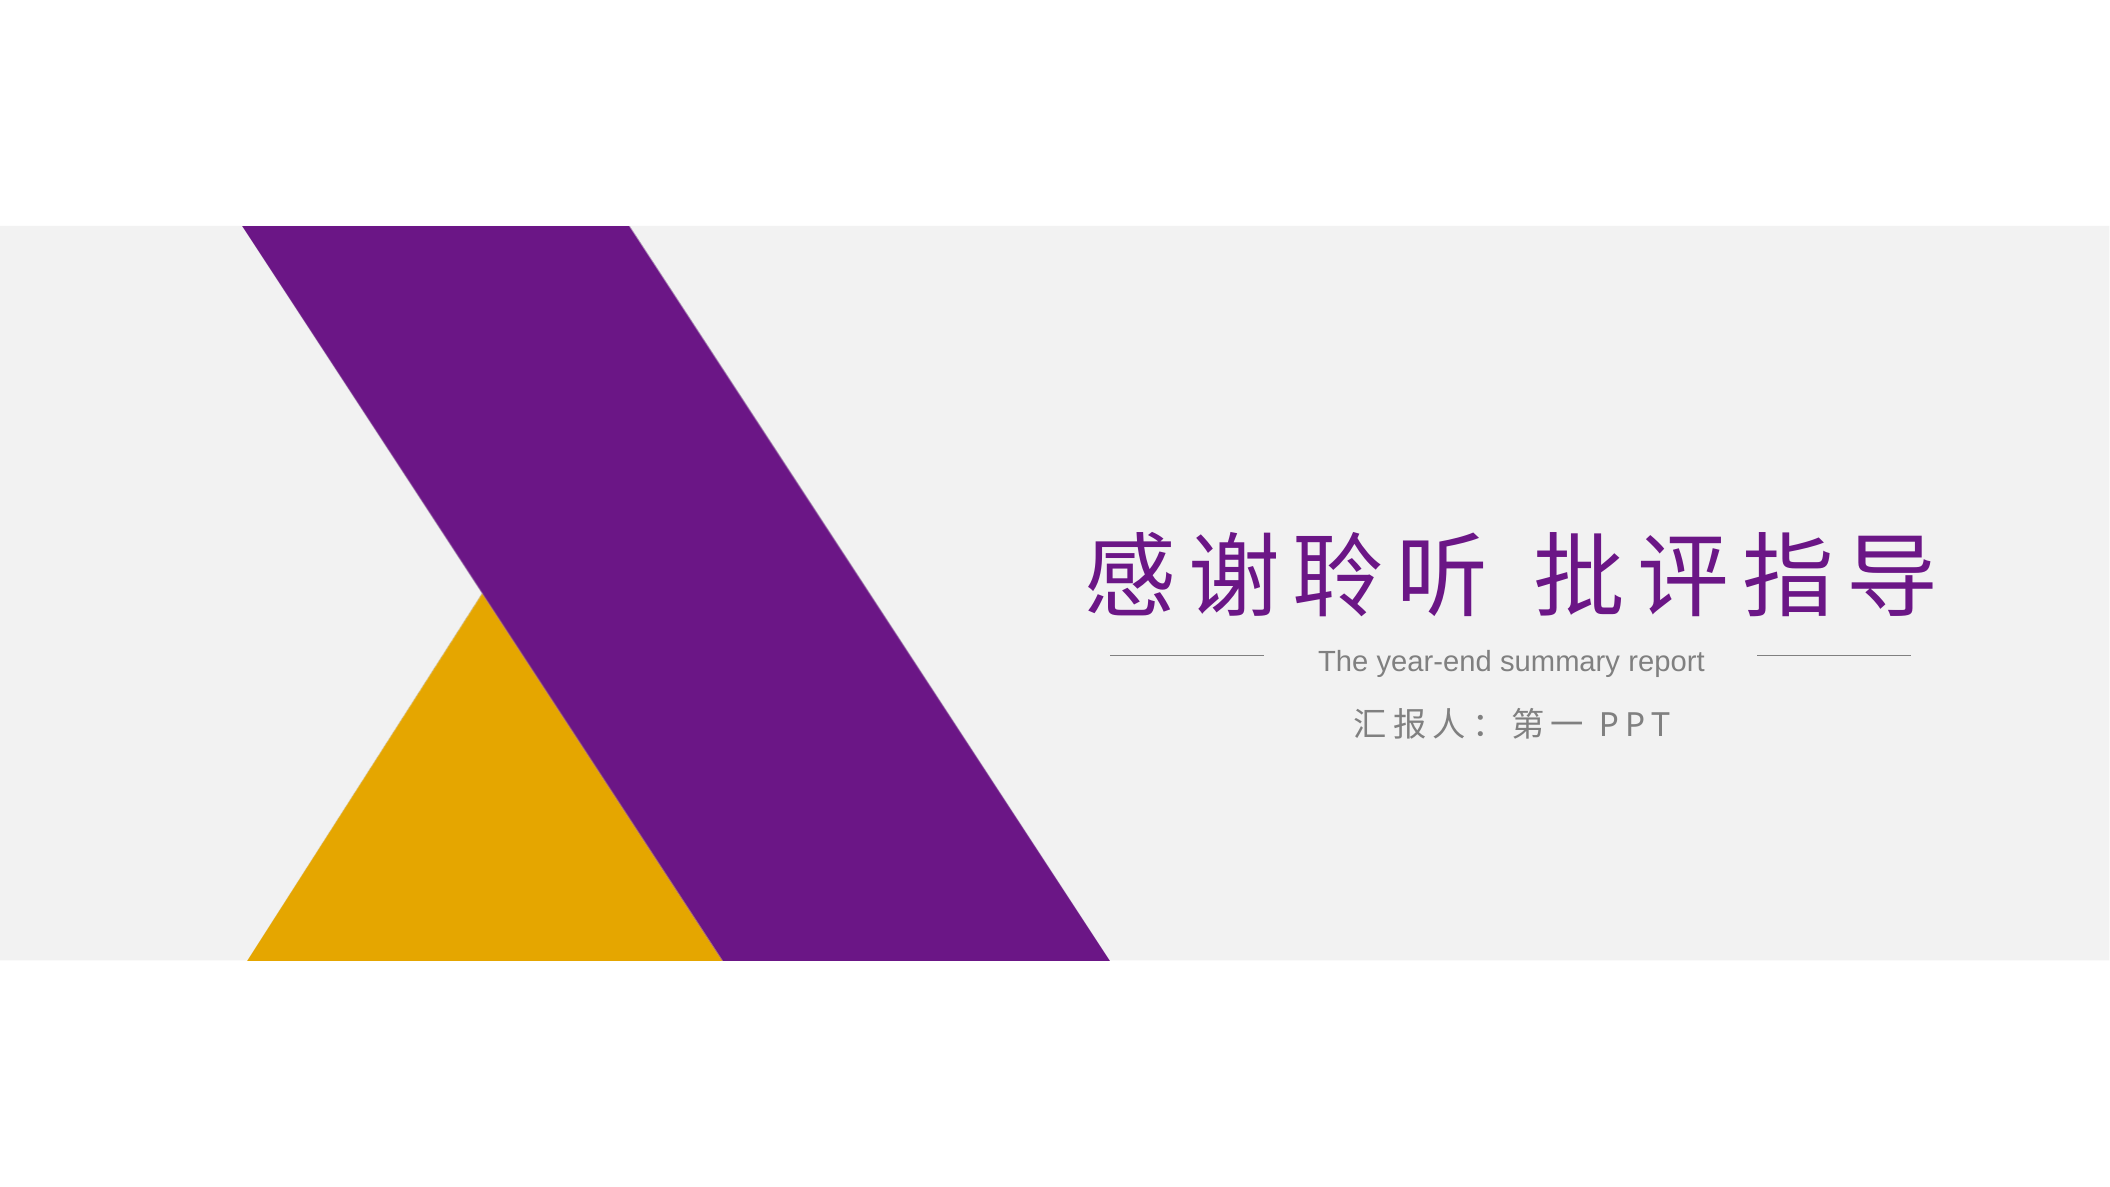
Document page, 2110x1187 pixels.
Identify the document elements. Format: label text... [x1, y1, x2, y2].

text_box [0, 225, 2110, 961]
text_box 汇报人：第一PPT [1163, 687, 1860, 751]
picture [242, 226, 1110, 961]
text_box 感谢聆听 批评指导 [1110, 510, 2110, 636]
text_box The year-end summary report [1268, 636, 1756, 686]
